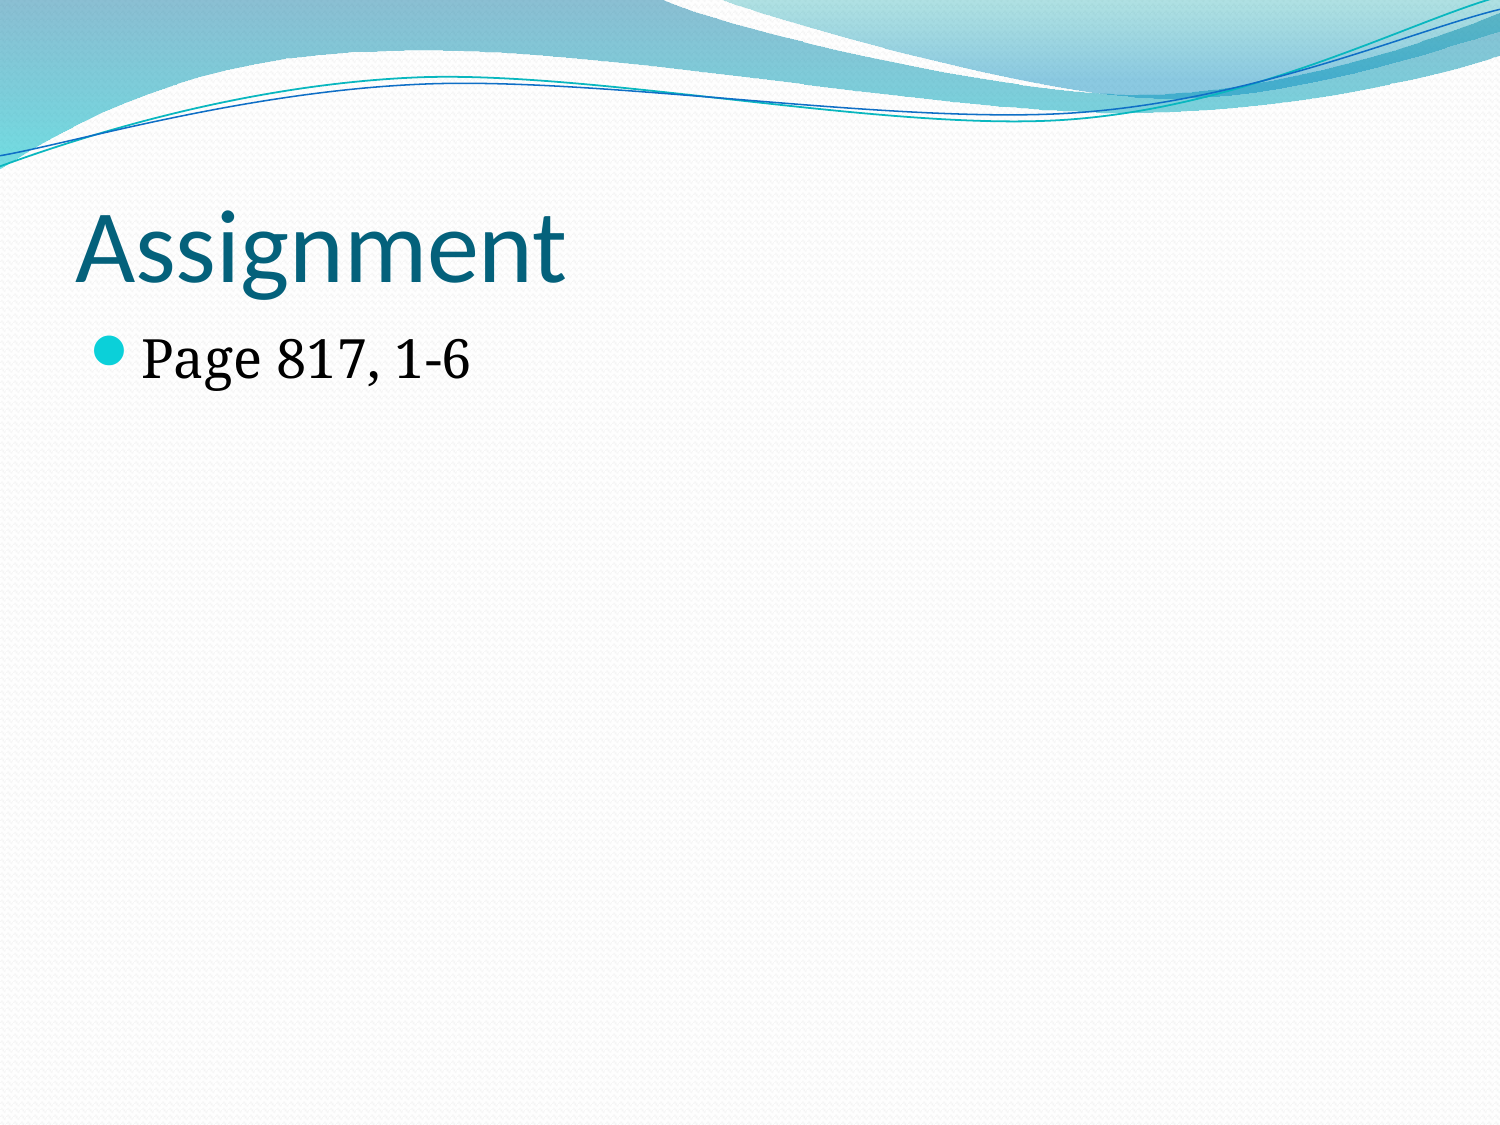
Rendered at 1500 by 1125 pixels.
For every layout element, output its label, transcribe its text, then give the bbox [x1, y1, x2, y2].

title Assignment [75, 115, 1425, 303]
list Page 817, 1-6 [75, 317, 1425, 1038]
